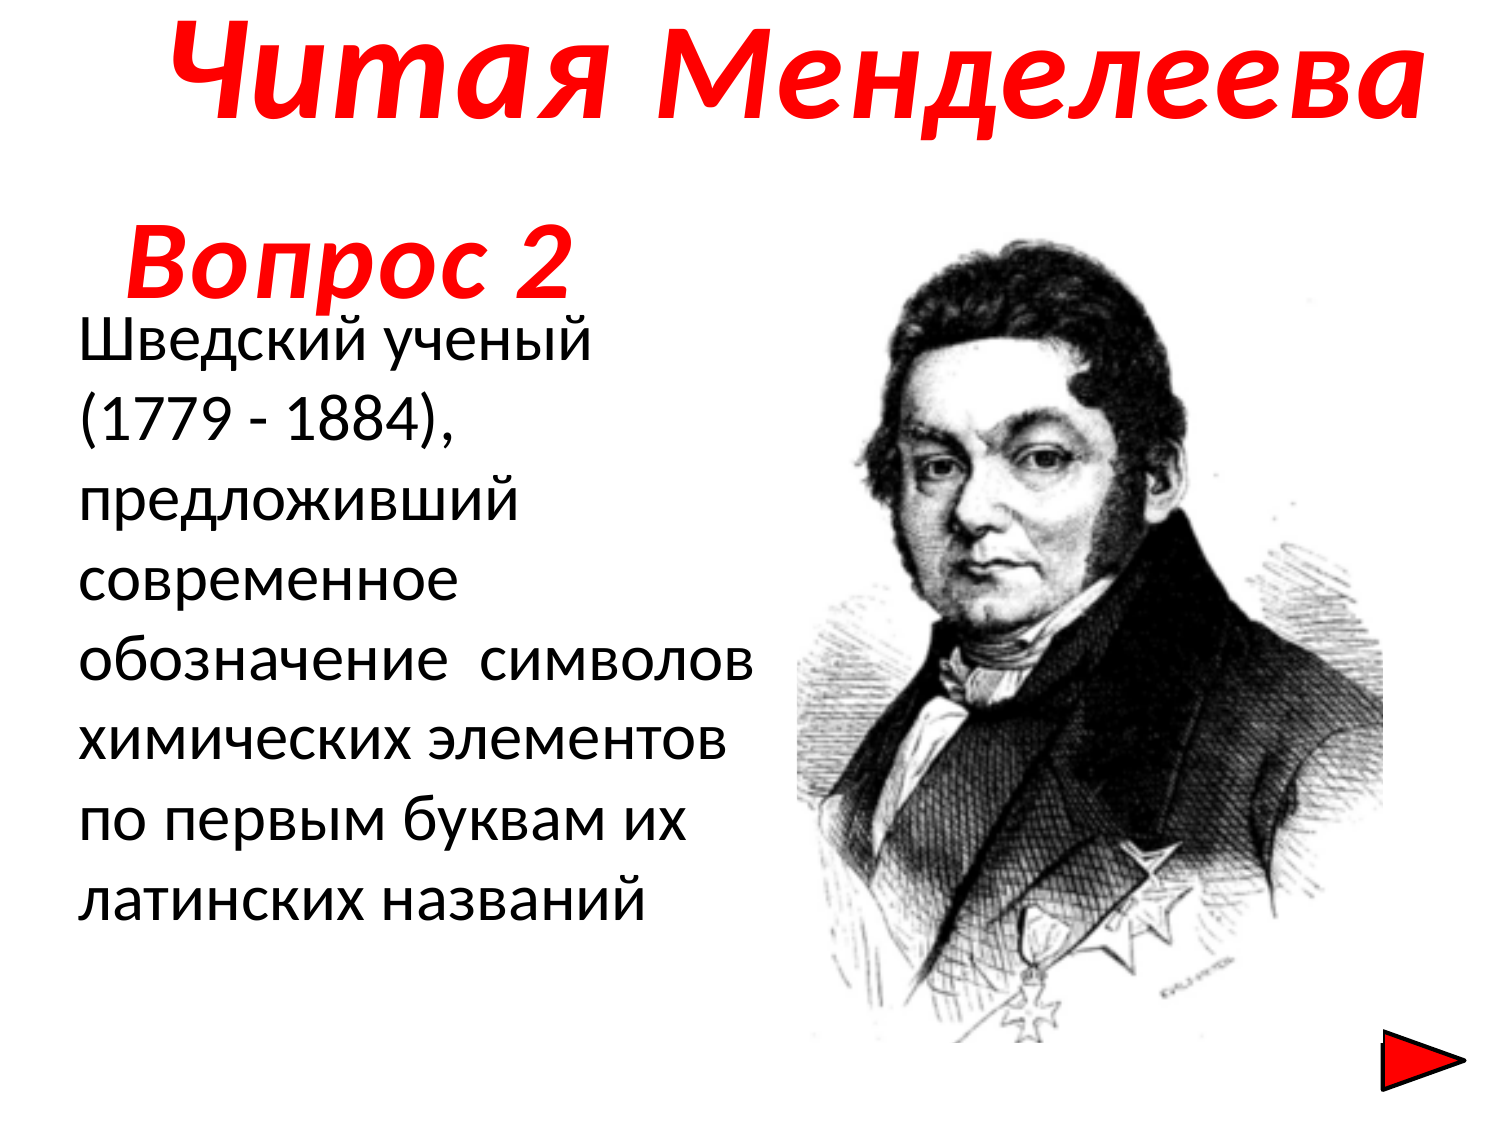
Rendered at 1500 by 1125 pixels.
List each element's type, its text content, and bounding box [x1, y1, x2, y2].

text_box Читая Менделеева Вопрос 2 [35, 28, 1500, 270]
picture [796, 216, 1383, 1044]
text_box Шведский ученый (1779 - 1884), предложивший современное обозначение символов химических элементов по первым буквам их латинских названий [63, 286, 791, 941]
text_box [1380, 1030, 1467, 1092]
